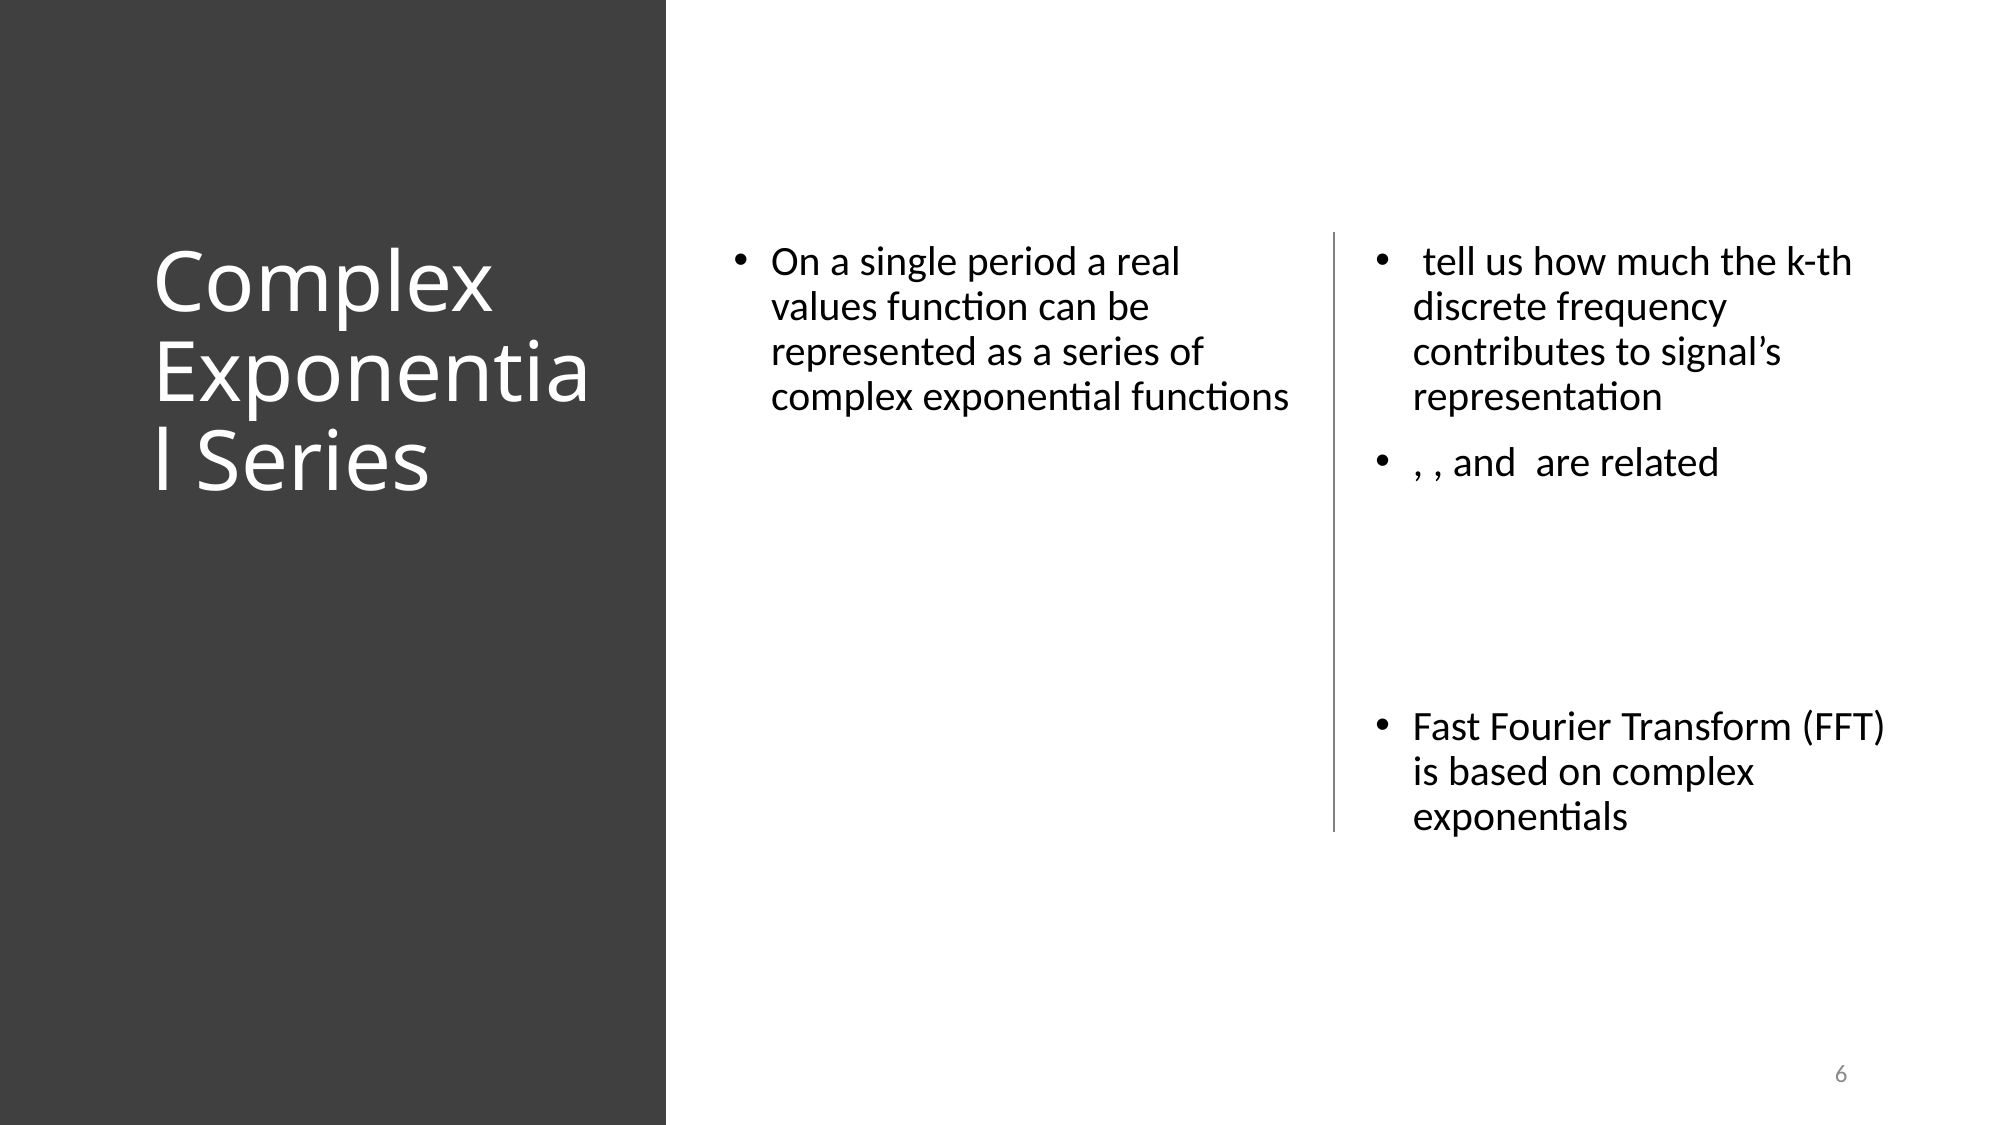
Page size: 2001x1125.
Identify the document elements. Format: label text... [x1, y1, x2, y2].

slide_number 6 [1509, 1042, 1863, 1103]
title Complex Exponential Series [137, 231, 613, 948]
text_box [0, 0, 667, 1125]
